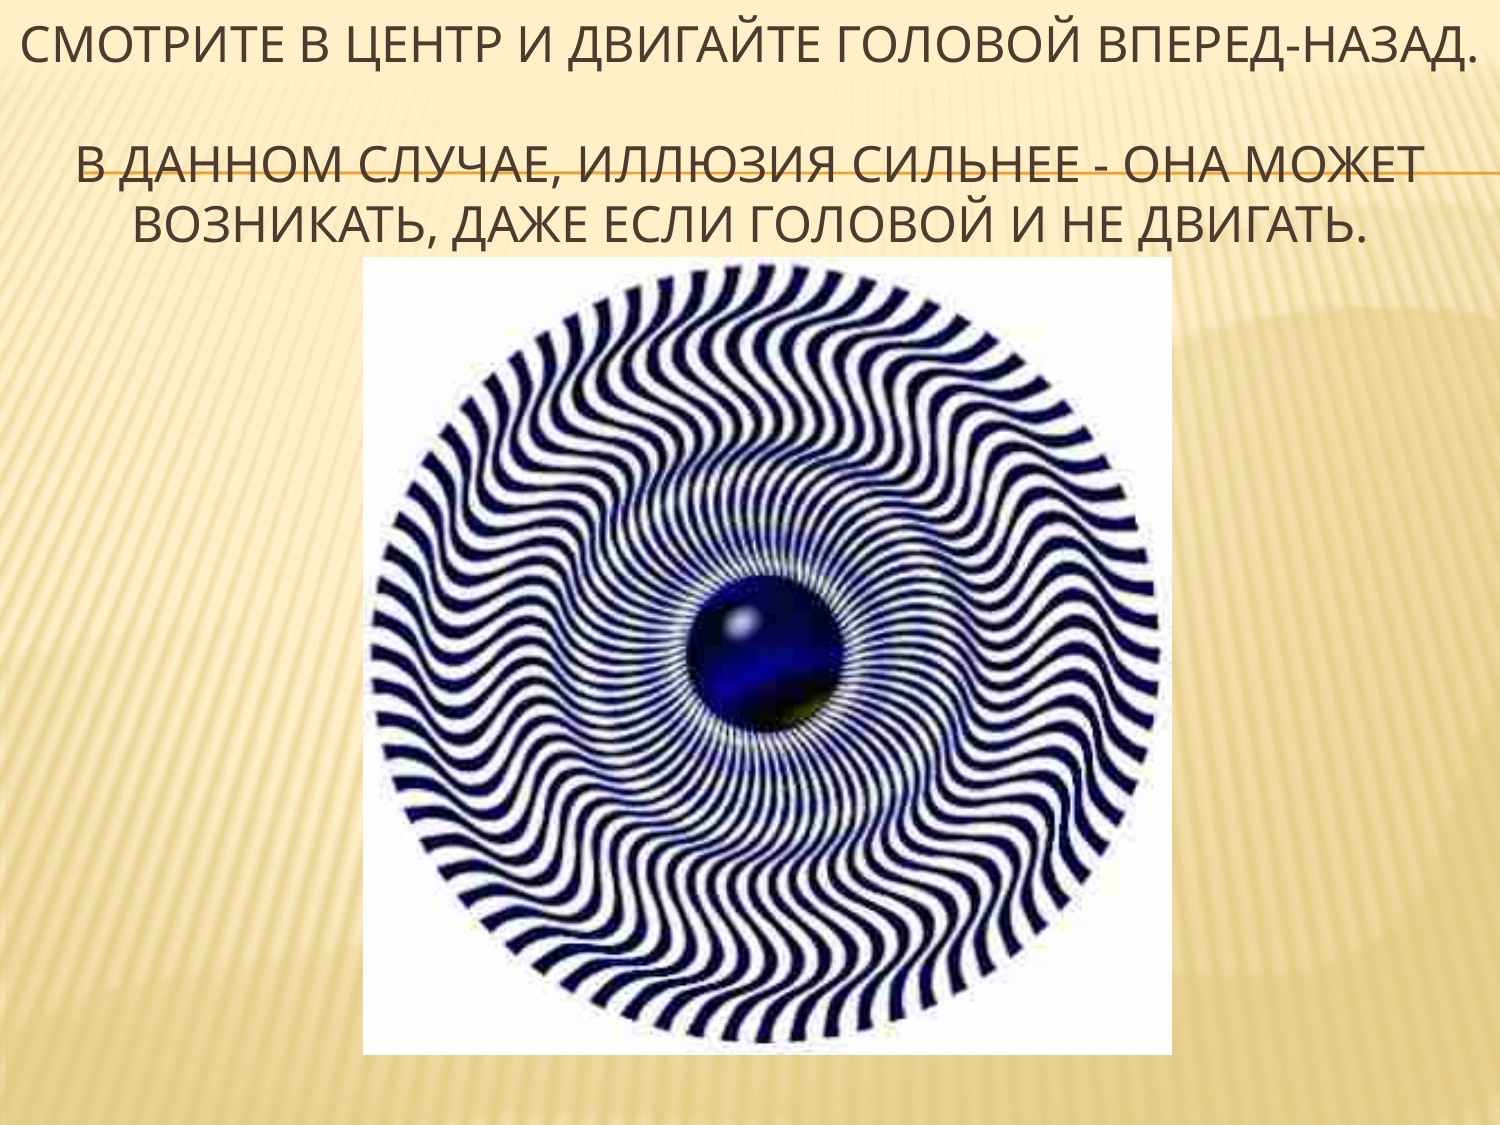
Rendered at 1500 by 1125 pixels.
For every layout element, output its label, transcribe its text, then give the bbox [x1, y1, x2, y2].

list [362, 257, 1173, 1055]
title Смотрите в центр и двигайте головой вперед-назад. В данном случае, иллюзия сильнее - она может возникать, даже если головой и не двигать. [0, 93, 1500, 232]
